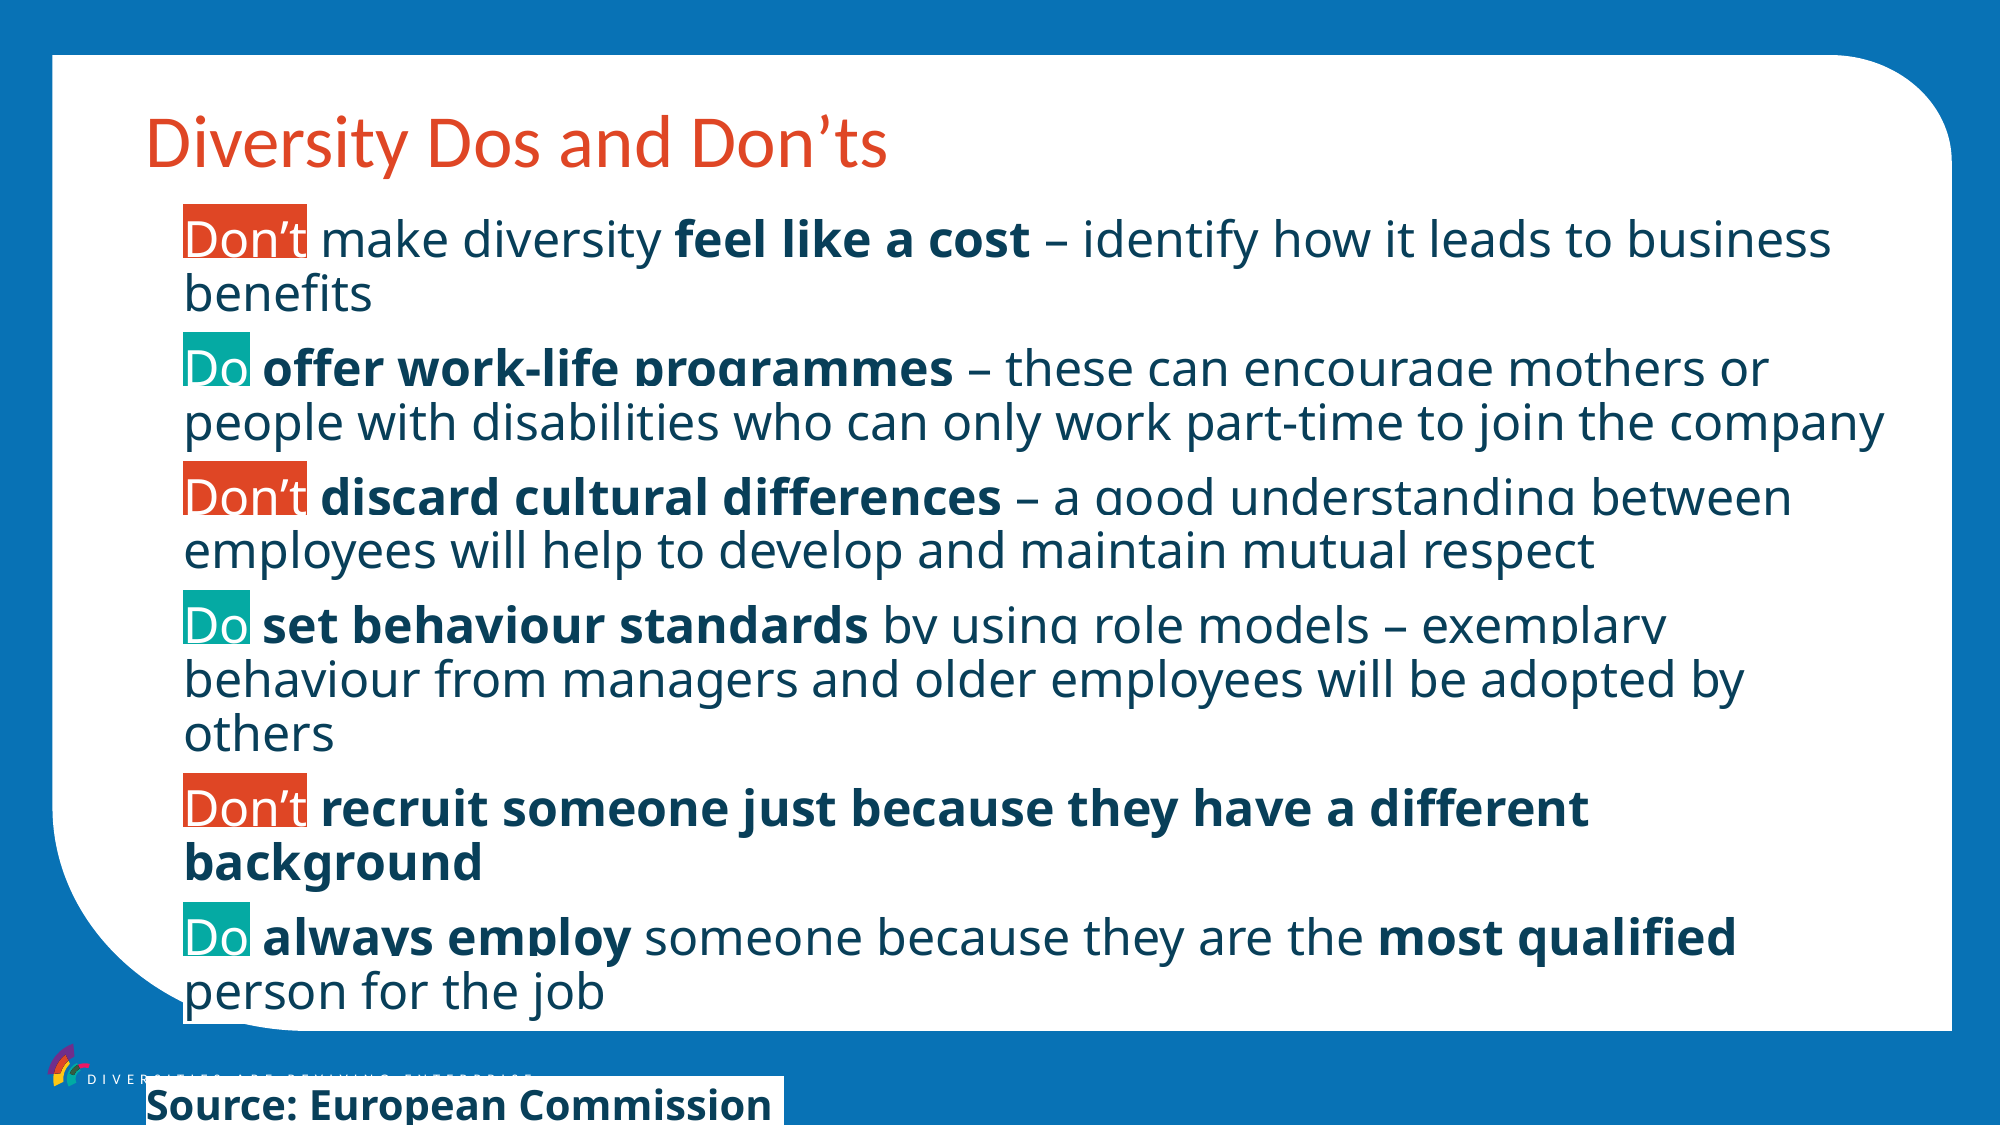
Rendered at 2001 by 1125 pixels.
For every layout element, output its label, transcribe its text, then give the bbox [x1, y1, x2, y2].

list Don’t make diversity feel like a cost – identify how it leads to business benefits Do offer work-life programmes – these can encourage mothers or people with disabilities who can only work part-time to join the company Don’t discard cultural differences – a good understanding between employees will help to develop and maintain mutual respect Do set behaviour standards by using role models – exemplary behaviour from managers and older employees will be adopted by others Don’t recruit someone just because they have a different background Do always employ someone because they are the most qualified person for the job Source: European Commission Diversity for Talent and Competitiveness: The SME Business Case for Diversity Report [130, 206, 1902, 839]
list Diversity Dos and Don’ts [130, 95, 1869, 227]
